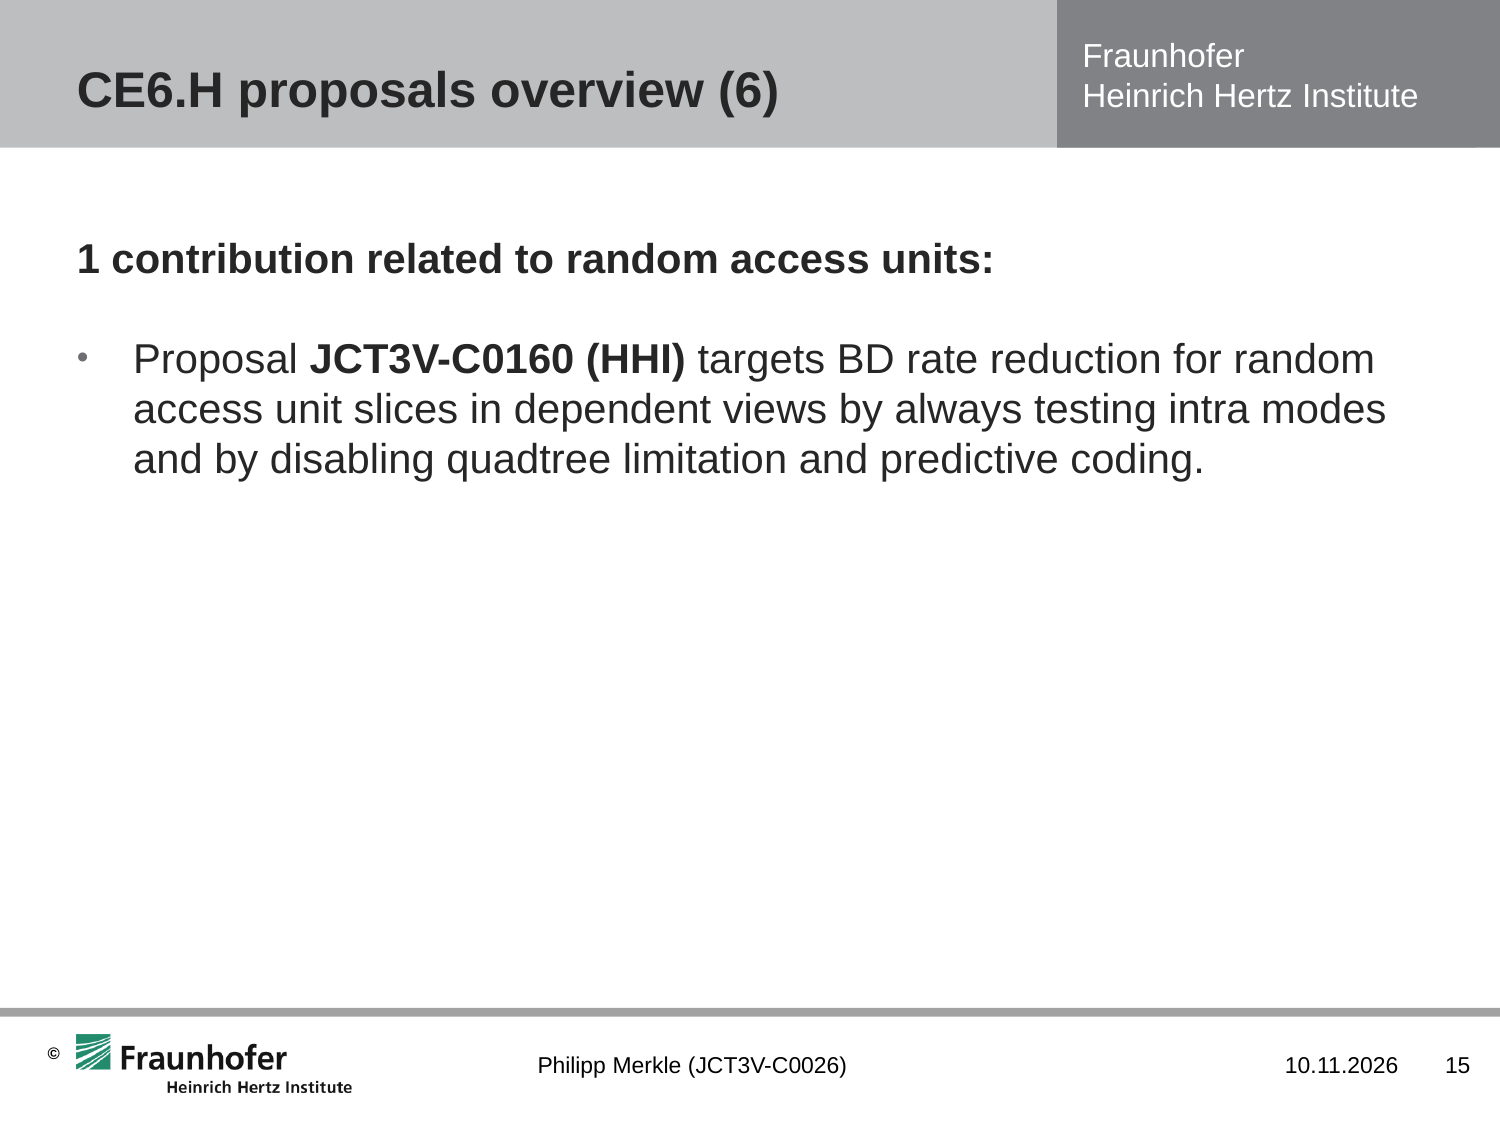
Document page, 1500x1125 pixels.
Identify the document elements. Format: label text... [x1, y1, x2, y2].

slide_number 15 [1394, 1034, 1471, 1094]
footer Philipp Merkle (JCT3V-C0026) [442, 1034, 1008, 1094]
picture [76, 1034, 352, 1093]
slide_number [1019, 1034, 1394, 1094]
list 1 contribution related to random access units: Proposal JCT3V-C0160 (HHI) targets BD rate reduction for random access unit slices in dependent views by always testing intra modes and by disabling quadtree limitation and predictive coding. [76, 231, 1424, 973]
title CE6.H proposals overview (6) [76, 58, 1022, 118]
